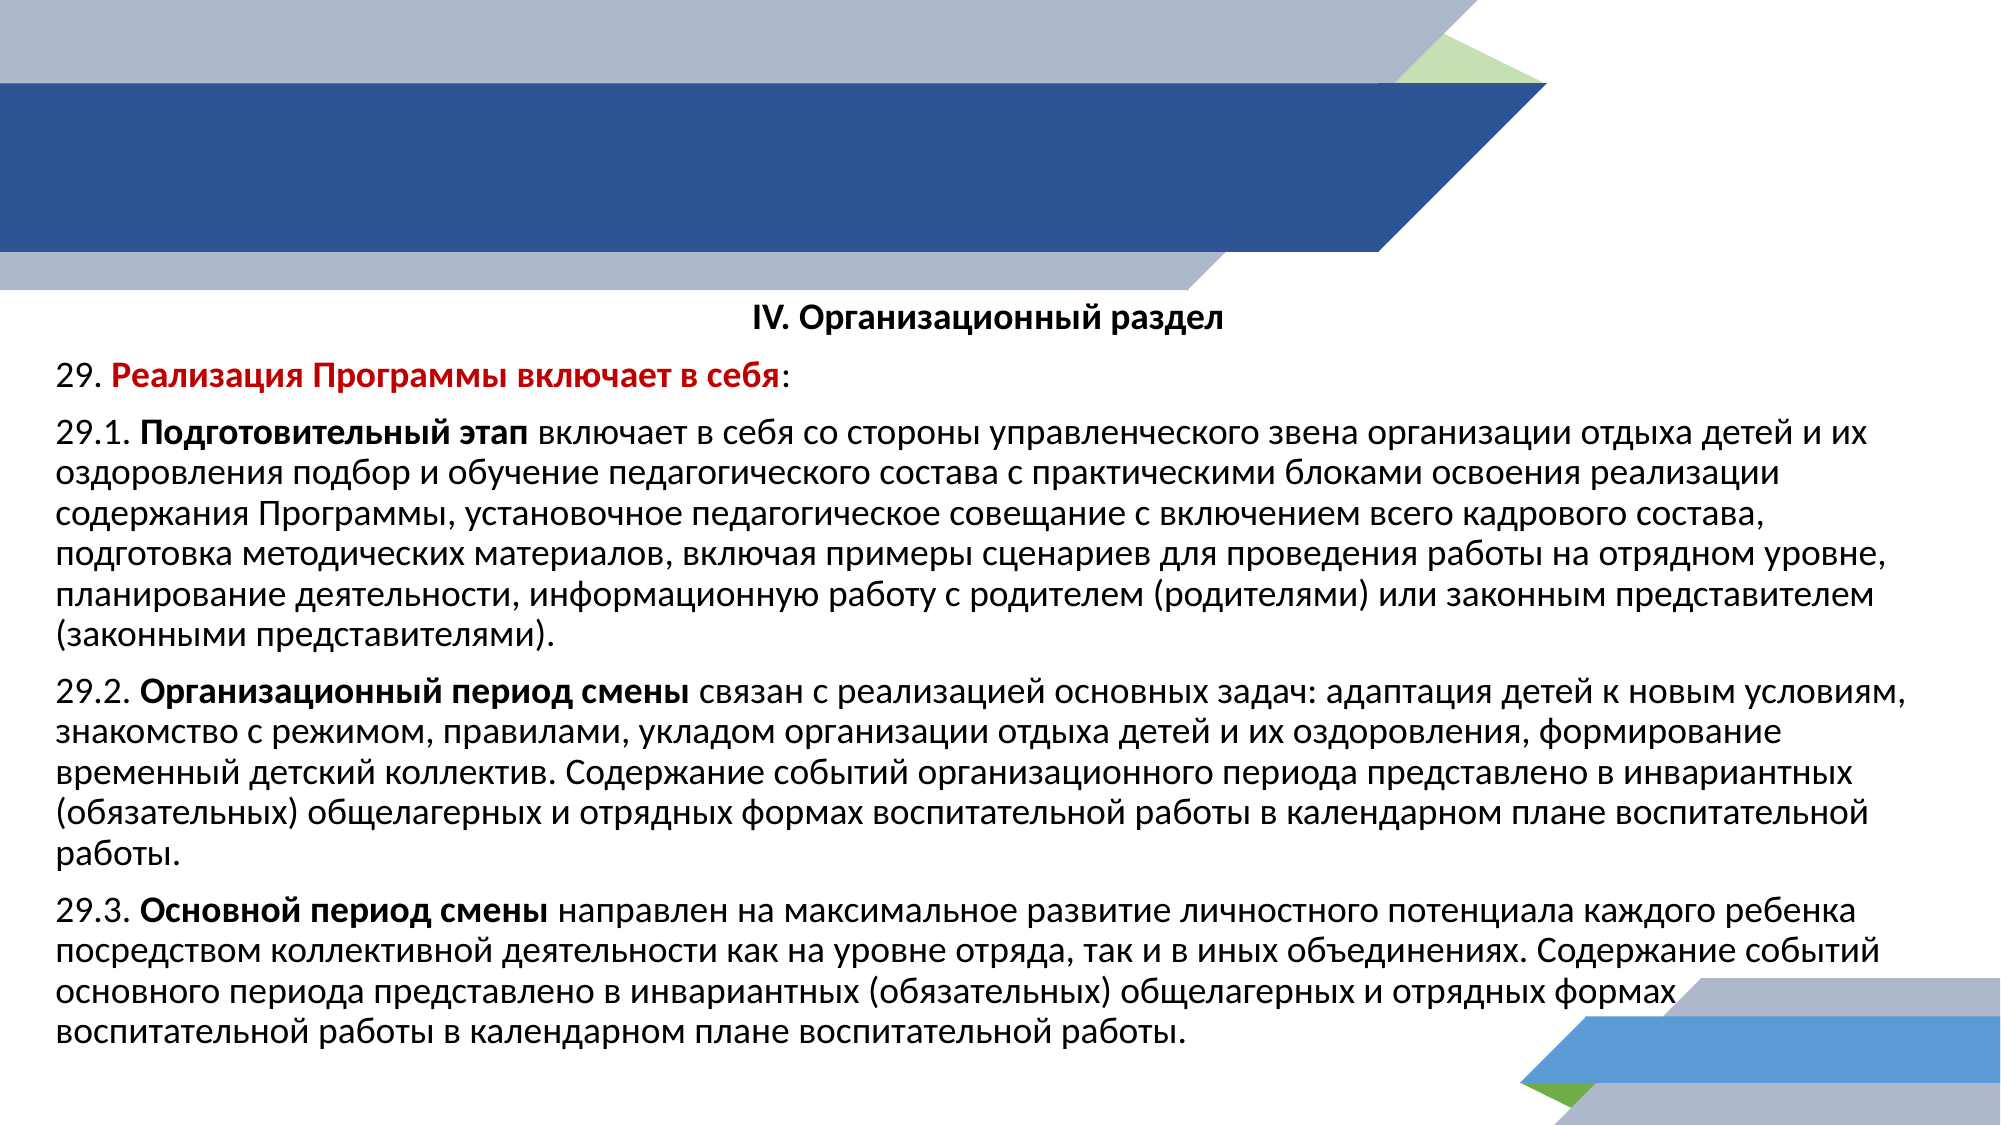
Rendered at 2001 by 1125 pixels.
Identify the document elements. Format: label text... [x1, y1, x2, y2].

list IV. Организационный раздел 29. Реализация Программы включает в себя: 29.1. Подготовительный этап включает в себя со стороны управленческого звена организации отдыха детей и их оздоровления подбор и обучение педагогического состава с практическими блоками освоения реализации содержания Программы, установочное педагогическое совещание с включением всего кадрового состава, подготовка методических материалов, включая примеры сценариев для проведения работы на отрядном уровне, планирование деятельности, информационную работу с родителем (родителями) или законным представителем (законными представителями). 29.2. Организационный период смены связан с реализацией основных задач: адаптация детей к новым условиям, знакомство с режимом, правилами, укладом организации отдыха детей и их оздоровления, формирование временный детский коллектив. Содержание событий организационного периода представлено в инвариантных (обязательных) общелагерных и отрядных формах воспитательной работы в календарном плане воспитательной работы. 29.3. Основной период смены направлен на максимальное развитие личностного потенциала каждого ребенка посредством коллективной деятельности как на уровне отряда, так и в иных объединениях. Содержание событий основного периода представлено в инвариантных (обязательных) общелагерных и отрядных формах воспитательной работы в календарном плане воспитательной работы. [18, 220, 1937, 1125]
